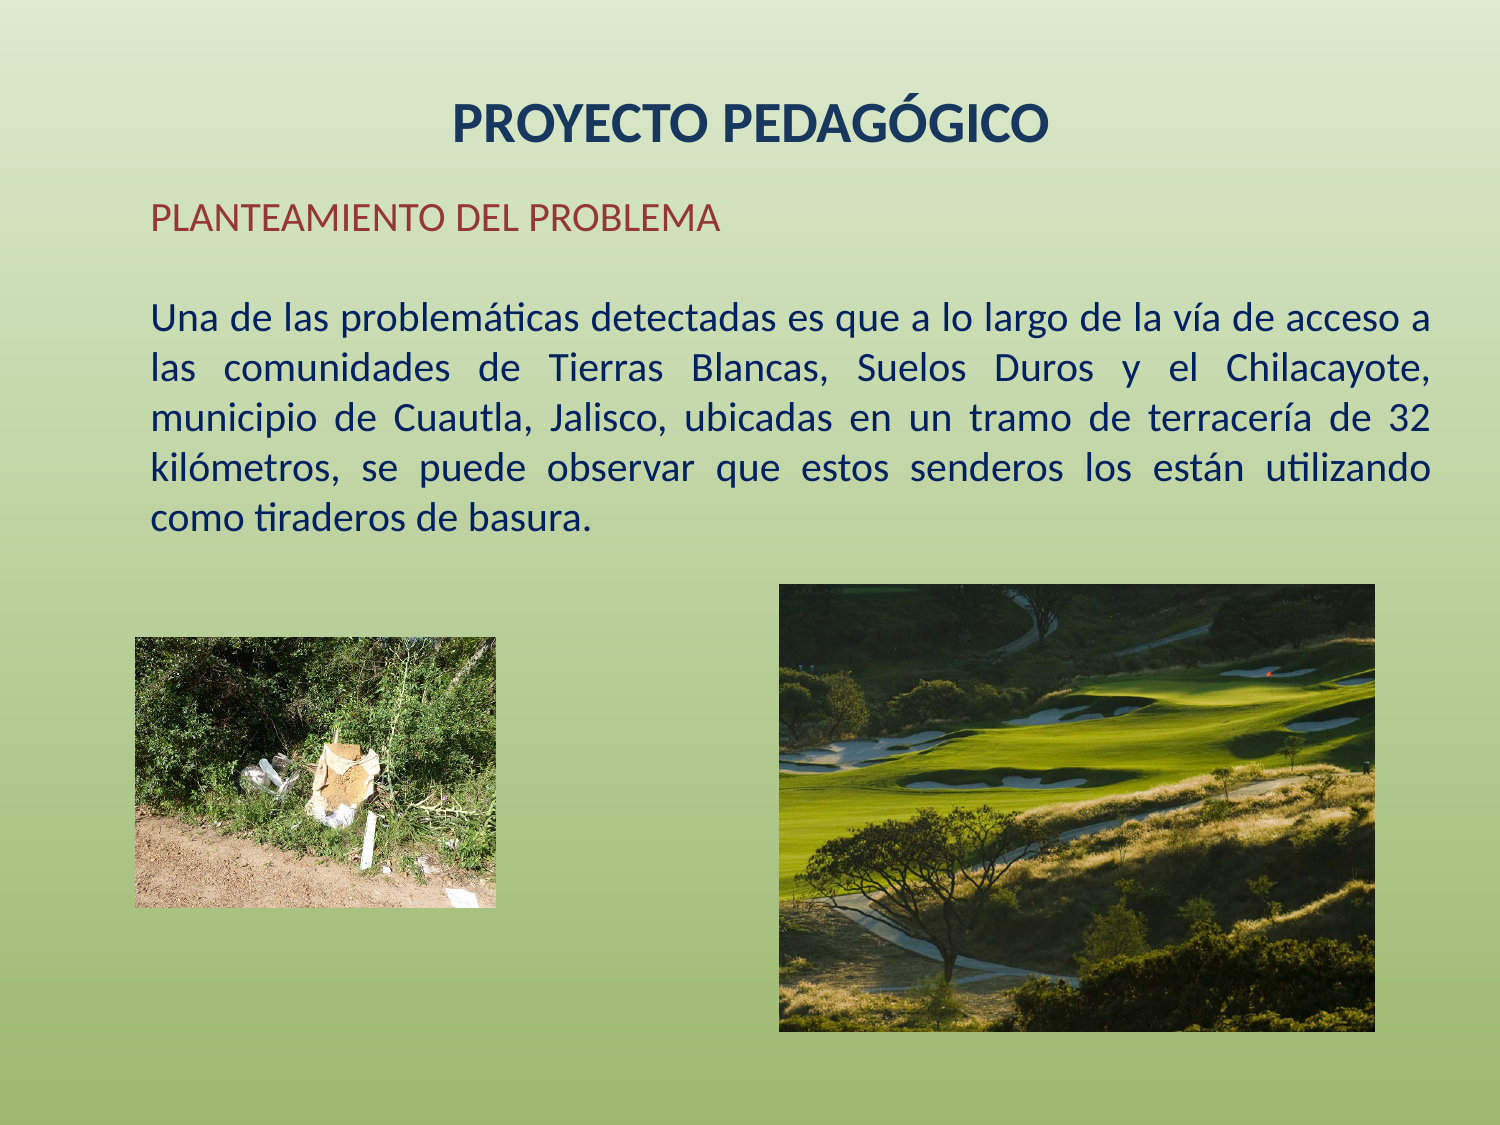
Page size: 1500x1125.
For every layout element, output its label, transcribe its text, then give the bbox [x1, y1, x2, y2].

title PROYECTO PEDAGÓGICO [76, 54, 1427, 185]
picture [779, 584, 1376, 1032]
picture [135, 636, 496, 908]
text_box PLANTEAMIENTO DEL PROBLEMA Una de las problemáticas detectadas es que a lo largo de la vía de acceso a las comunidades de Tierras Blancas, Suelos Duros y el Chilacayote, municipio de Cuautla, Jalisco, ubicadas en un tramo de terracería de 32 kilómetros, se puede observar que estos senderos los están utilizando como tiraderos de basura. [135, 182, 1447, 638]
